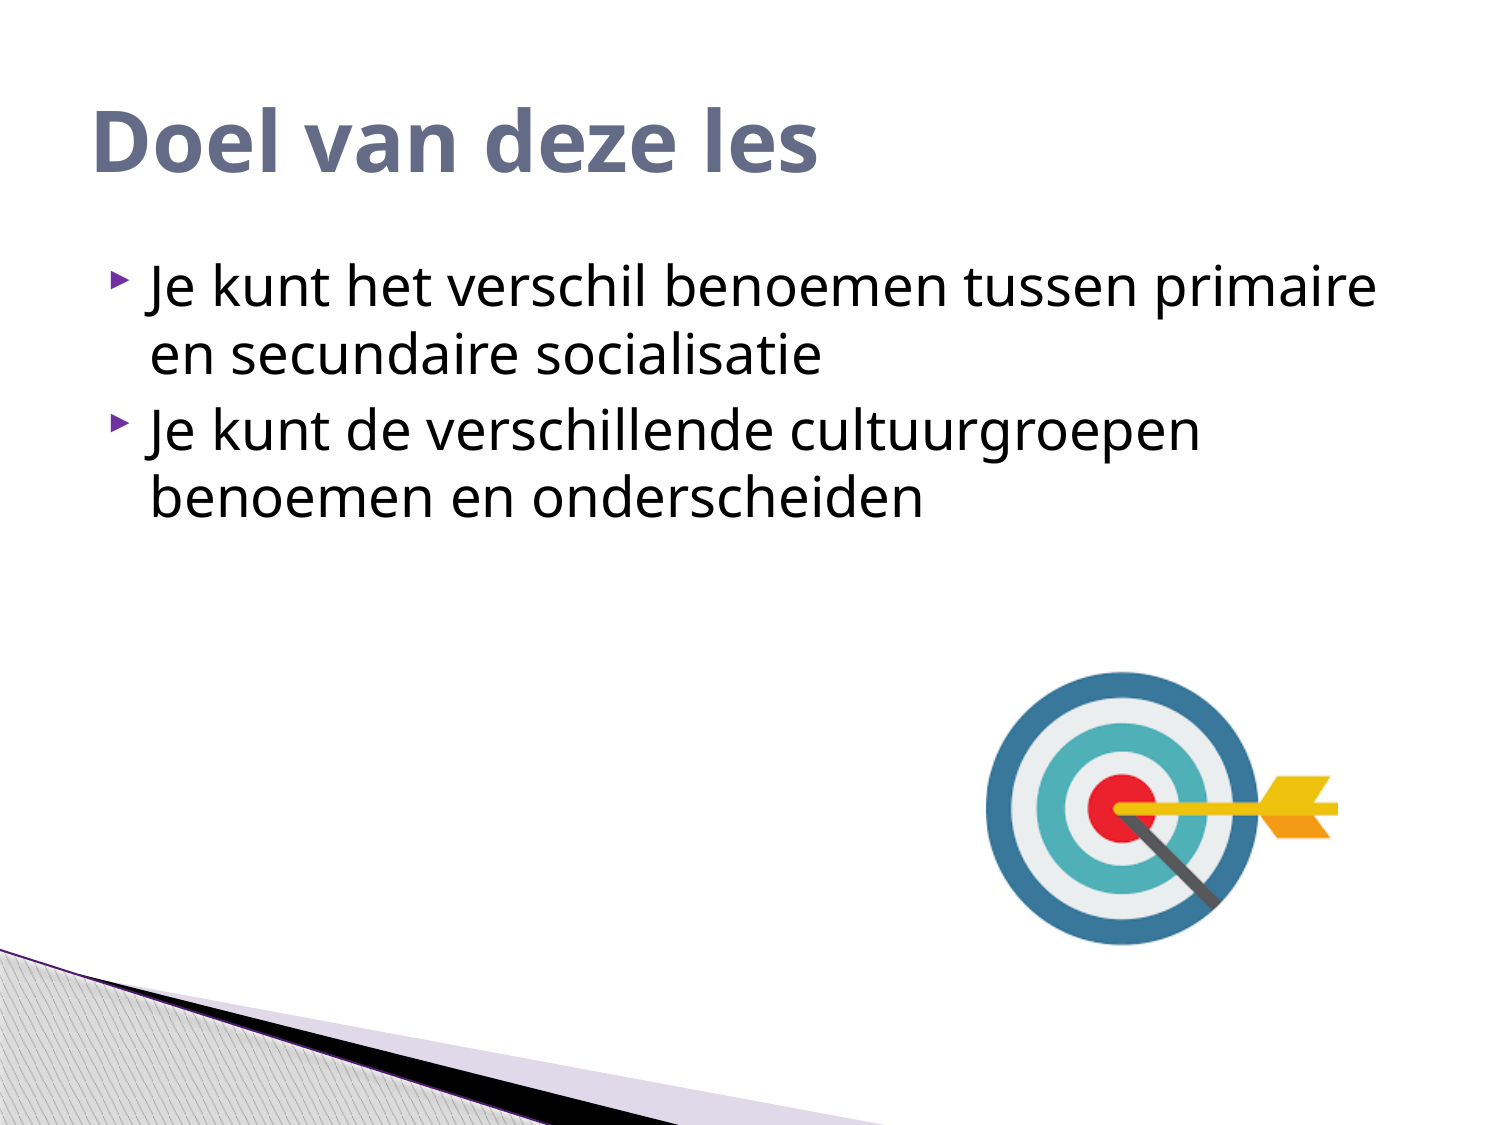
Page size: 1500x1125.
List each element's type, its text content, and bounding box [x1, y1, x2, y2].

title Doel van deze les [75, 45, 1425, 233]
picture [985, 633, 1338, 986]
list Je kunt het verschil benoemen tussen primaire en secundaire socialisatie Je kunt de verschillende cultuurgroepen benoemen en onderscheiden [75, 243, 1425, 986]
